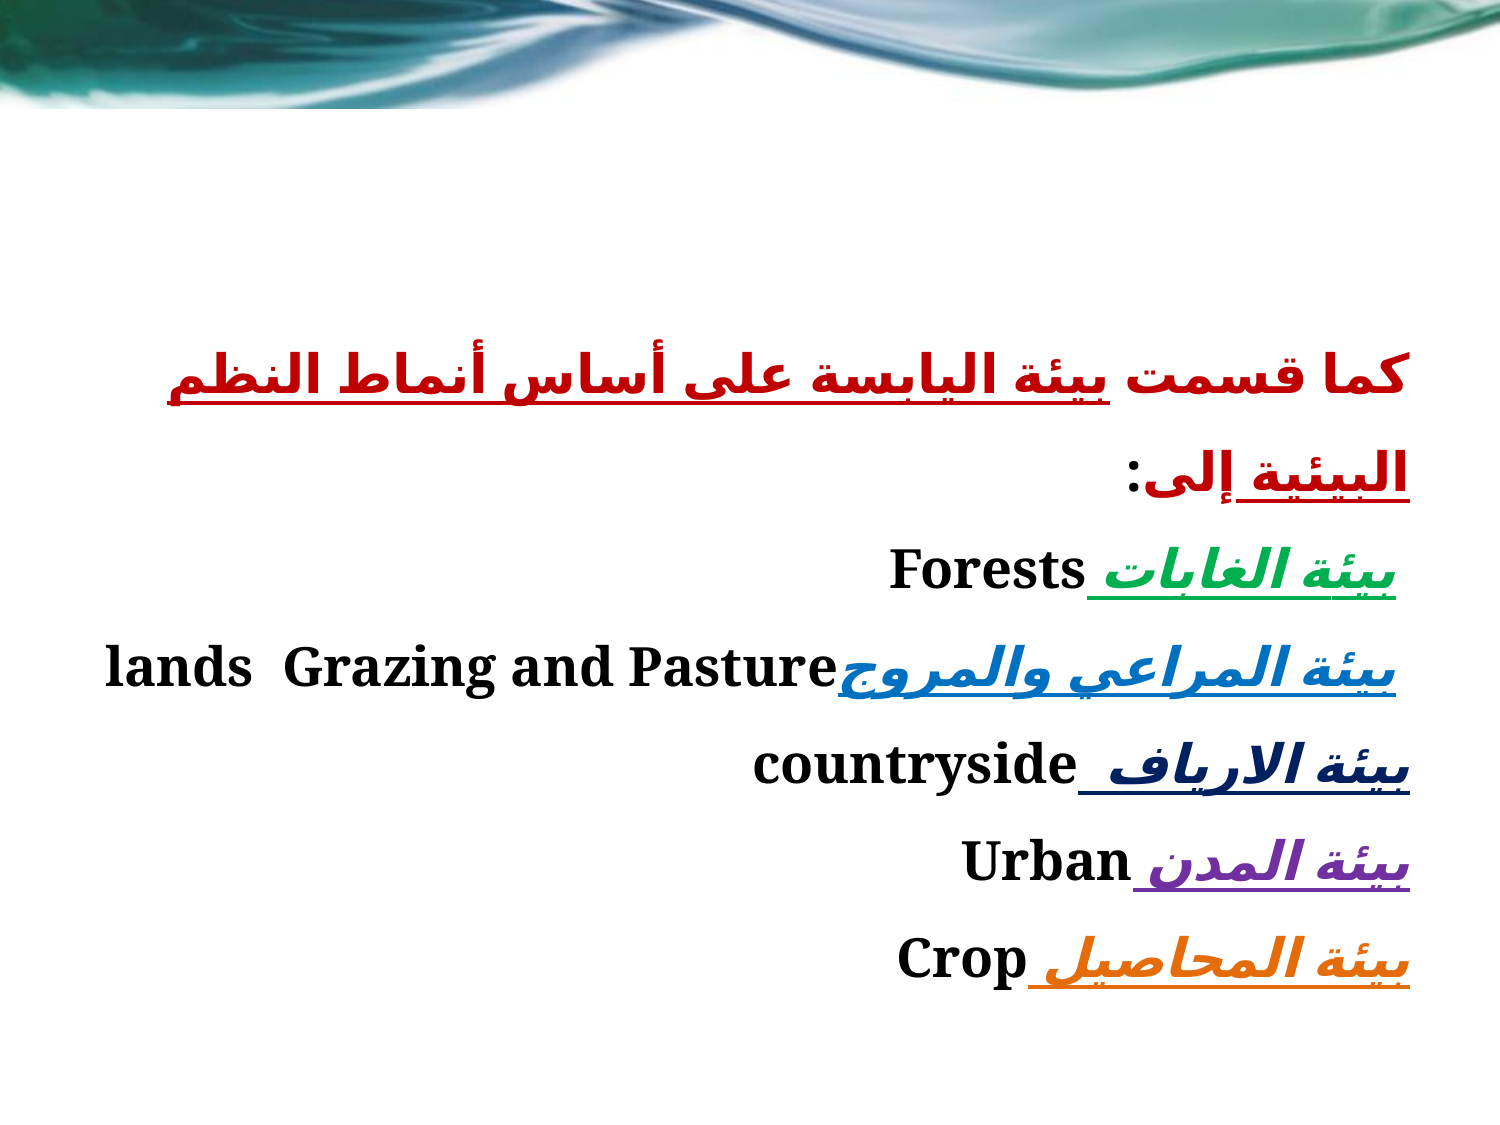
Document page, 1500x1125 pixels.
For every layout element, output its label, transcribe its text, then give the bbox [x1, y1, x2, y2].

list كما قسمت بيئة اليابسة على أساس أنماط النظم البيئية إلى: بيئة الغابات Forests بيئة المراعي والمروجlands Grazing and Pasture بيئة الارياف countryside بيئة المدن Urban بيئة المحاصيل Crop [75, 299, 1425, 1005]
picture [0, 0, 1500, 109]
